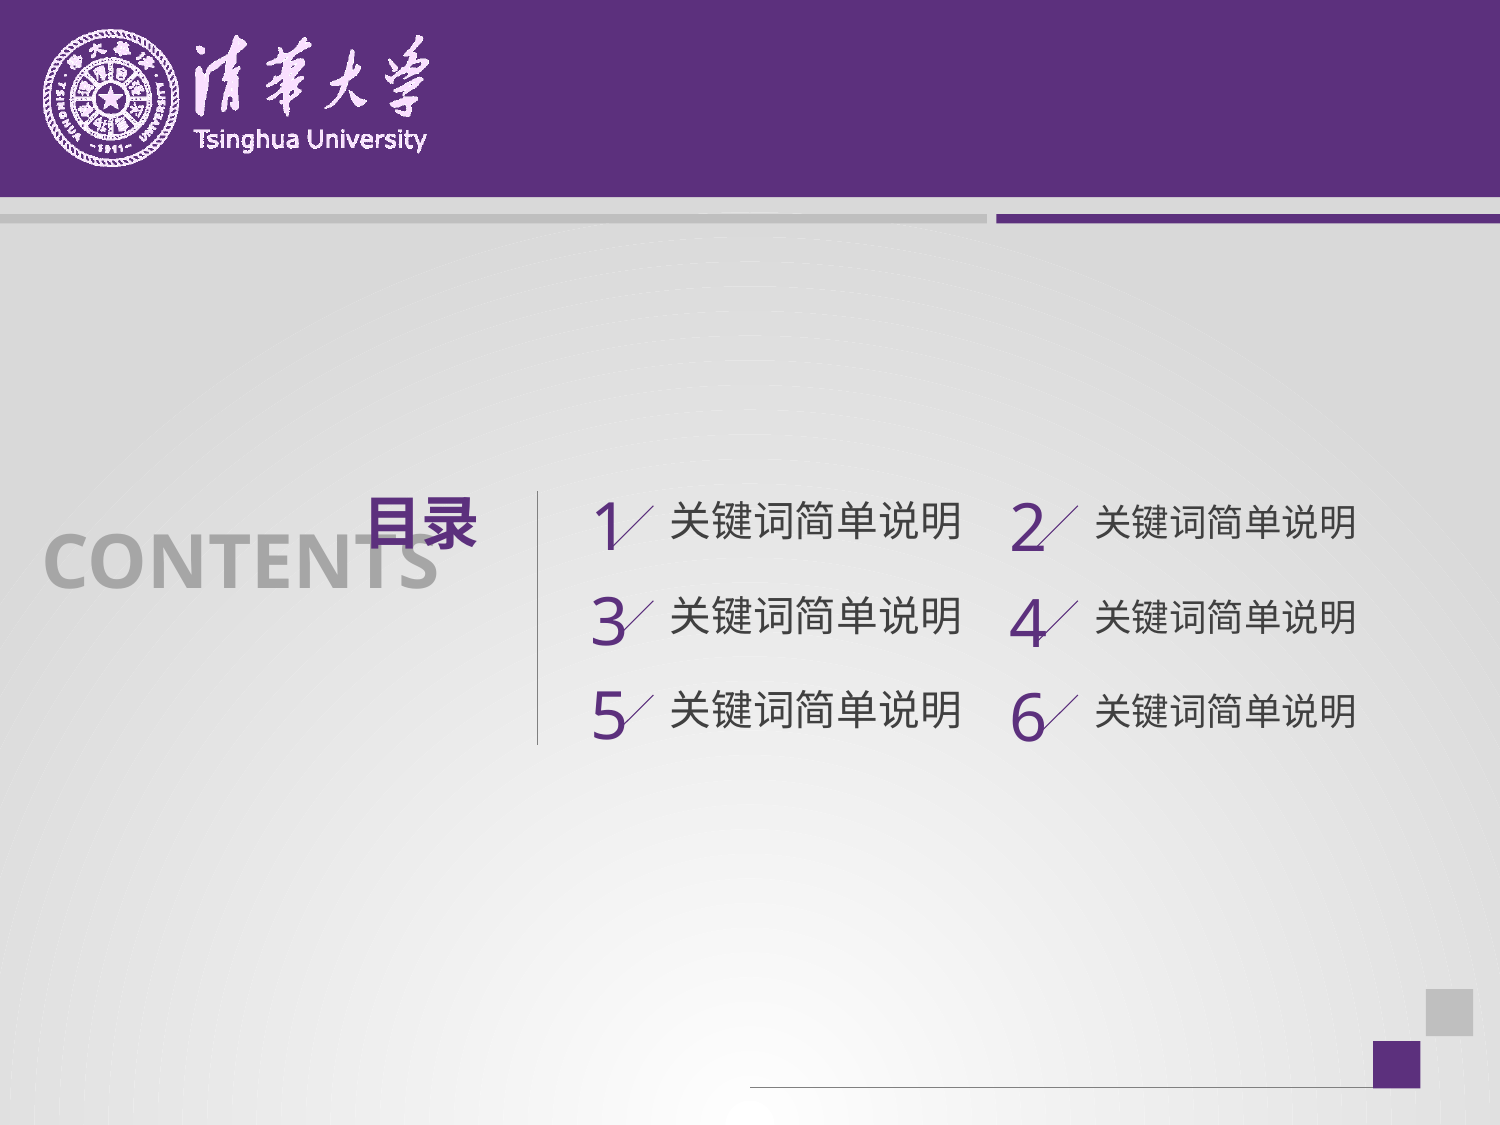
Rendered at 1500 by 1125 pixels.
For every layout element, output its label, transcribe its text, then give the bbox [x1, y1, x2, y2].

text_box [1037, 694, 1078, 736]
text_box 1 [575, 476, 644, 571]
text_box 6 [994, 667, 1063, 762]
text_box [0, 214, 1500, 224]
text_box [612, 505, 654, 547]
text_box 2 [994, 477, 1063, 572]
text_box 关键词简单说明 [654, 487, 977, 552]
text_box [1037, 600, 1078, 642]
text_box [1037, 505, 1078, 547]
text_box 关键词简单说明 [1079, 586, 1372, 647]
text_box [612, 600, 654, 642]
text_box 目录 [348, 478, 496, 564]
text_box 关键词简单说明 [1079, 491, 1372, 551]
text_box 关键词简单说明 [654, 582, 977, 648]
text_box 关键词简单说明 [654, 676, 977, 742]
text_box 3 [575, 571, 644, 665]
text_box 5 [575, 665, 644, 761]
text_box [1372, 1040, 1421, 1087]
text_box [471, 0, 1500, 198]
text_box 关键词简单说明 [1079, 680, 1372, 741]
text_box CONTENTS [26, 505, 537, 611]
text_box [612, 694, 654, 736]
picture [0, 0, 471, 200]
text_box [1425, 988, 1474, 1037]
text_box 4 [994, 572, 1063, 667]
